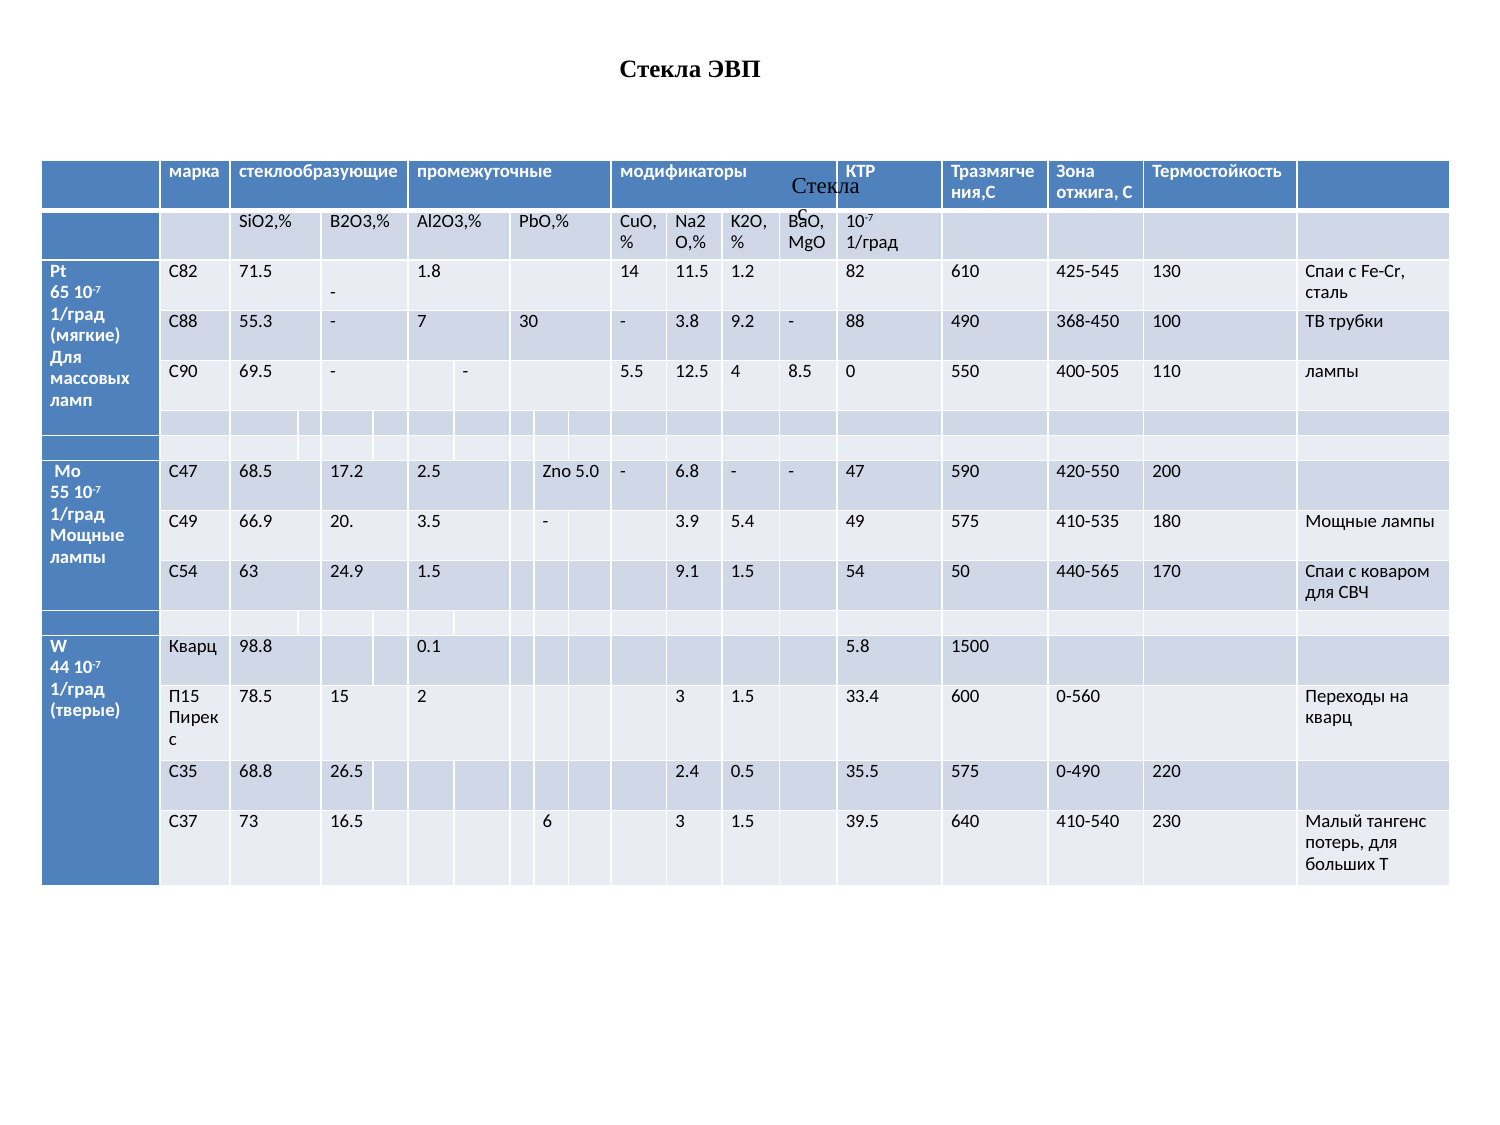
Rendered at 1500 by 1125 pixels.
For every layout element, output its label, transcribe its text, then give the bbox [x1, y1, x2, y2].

table_cell 220 [1144, 761, 1296, 810]
table_cell [322, 636, 372, 685]
table_cell 425-545 [1049, 261, 1143, 310]
table_header промежуточные [409, 161, 610, 208]
table_cell [569, 636, 610, 685]
table_cell [511, 411, 533, 435]
table_cell - [780, 311, 836, 360]
table_cell 368-450 [1049, 311, 1143, 360]
table_cell 10-7 1/град [838, 213, 941, 259]
table_cell [535, 611, 568, 635]
table_cell [161, 611, 229, 635]
table_cell [374, 611, 407, 635]
table_header Термостойкость [1144, 161, 1296, 208]
table_cell [511, 561, 533, 610]
table_cell [612, 611, 666, 635]
table_cell [780, 511, 836, 560]
table_cell 1.8 [409, 261, 509, 310]
table_cell 33.4 [838, 686, 941, 760]
table_cell 3 [667, 686, 721, 760]
table_cell [1049, 611, 1143, 635]
table_cell 200 [1144, 461, 1296, 510]
table_cell 66.9 [231, 511, 320, 560]
table_cell 640 [943, 811, 1047, 885]
table_header КТР [838, 161, 941, 208]
table_cell [569, 811, 610, 885]
table_cell [231, 611, 297, 635]
table_cell 63 [231, 561, 320, 610]
table_cell 575 [943, 761, 1047, 810]
table_cell [943, 411, 1047, 435]
table_cell 440-565 [1049, 561, 1143, 610]
table_cell 15 [322, 686, 407, 760]
table_cell 20. [322, 511, 407, 560]
table_cell [374, 436, 407, 460]
table_cell [1144, 611, 1296, 635]
table_cell [943, 436, 1047, 460]
table_cell [511, 636, 533, 685]
table_cell [161, 213, 229, 259]
table_cell 110 [1144, 361, 1296, 410]
table_cell - [322, 311, 407, 360]
table_cell [161, 411, 229, 435]
table_cell 410-540 [1049, 811, 1143, 885]
table_cell [780, 261, 836, 310]
table_cell [231, 436, 297, 460]
table_cell Переходы на кварц [1298, 686, 1449, 760]
table_cell [612, 436, 666, 460]
table_cell [780, 761, 836, 810]
table_cell 1.5 [723, 561, 779, 610]
table_cell 17.2 [322, 461, 407, 510]
table_cell [612, 761, 666, 810]
table_cell [569, 686, 610, 760]
table_cell С82 [161, 261, 229, 310]
table_cell [1298, 411, 1449, 435]
table_cell 9.2 [723, 311, 779, 360]
table_cell 0.5 [723, 761, 779, 810]
table_cell 98.8 [231, 636, 320, 685]
table_cell [667, 611, 721, 635]
table_cell 12.5 [667, 361, 721, 410]
table_cell [1298, 761, 1449, 810]
table_cell 1.2 [723, 261, 779, 310]
table_cell SiO2,% [231, 213, 320, 259]
table_cell [299, 411, 320, 435]
table_cell [322, 611, 372, 635]
table_cell - [780, 461, 836, 510]
table_cell 180 [1144, 511, 1296, 560]
table_cell [409, 761, 453, 810]
table_cell [569, 411, 610, 435]
table_cell [780, 686, 836, 760]
table_cell 14 [612, 261, 666, 310]
table_cell [1144, 436, 1296, 460]
table_cell 0-560 [1049, 686, 1143, 760]
table_cell [780, 636, 836, 685]
table_cell [1298, 213, 1449, 259]
table_cell [535, 761, 568, 810]
table_cell [612, 511, 666, 560]
table_cell [780, 561, 836, 610]
table_cell 24.9 [322, 561, 407, 610]
table_cell Мощные лампы [1298, 511, 1449, 560]
table_cell [569, 761, 610, 810]
table_cell 420-550 [1049, 461, 1143, 510]
table_cell [569, 611, 610, 635]
table_cell [455, 761, 509, 810]
table_cell С35 [161, 761, 229, 810]
table_cell С47 [161, 461, 229, 510]
table_cell [1144, 213, 1296, 259]
table_cell 68.8 [231, 761, 320, 810]
table_cell [511, 261, 610, 310]
table_cell 73 [231, 811, 320, 885]
table_cell [409, 411, 453, 435]
table_cell 69.5 [231, 361, 320, 410]
table_cell Спаи с коваром для СВЧ [1298, 561, 1449, 610]
table_cell 68.5 [231, 461, 320, 510]
table_cell BaO, MgO [780, 233, 836, 259]
table_cell 30 [511, 311, 610, 360]
table_cell лампы [1298, 361, 1449, 410]
table_cell [780, 436, 836, 460]
table_cell 0 [838, 361, 941, 410]
table_cell [455, 611, 509, 635]
table_cell 3 [667, 811, 721, 885]
table_cell 575 [943, 511, 1047, 560]
text_box Стекла с [776, 162, 876, 233]
table_cell 550 [943, 361, 1047, 410]
table_cell 1500 [943, 636, 1047, 685]
table_cell [1144, 636, 1296, 685]
table_cell 78.5 [231, 686, 320, 760]
table_cell [612, 686, 666, 760]
table_cell [1049, 436, 1143, 460]
table_cell - [455, 361, 509, 410]
table_cell 1.5 [723, 686, 779, 760]
table_cell 8.5 [780, 361, 836, 410]
table_cell 100 [1144, 311, 1296, 360]
table_cell С49 [161, 511, 229, 560]
table_cell 6 [535, 811, 568, 885]
table_header марка [161, 161, 229, 208]
table_cell [780, 811, 836, 885]
table_cell С88 [161, 311, 229, 360]
table_cell [535, 636, 568, 685]
table_cell Спаи с Fe-Cr, сталь [1298, 261, 1449, 310]
table_cell [569, 511, 610, 560]
table_cell 610 [943, 261, 1047, 310]
table_cell [612, 811, 666, 885]
table_cell С54 [161, 561, 229, 610]
table_cell [299, 611, 320, 635]
table_cell 88 [838, 311, 941, 360]
table_cell С37 [161, 811, 229, 885]
table_cell [780, 611, 836, 635]
table_cell [511, 611, 533, 635]
table_cell - [535, 511, 568, 560]
table_cell [612, 561, 666, 610]
table_cell 130 [1144, 261, 1296, 310]
table_cell [409, 611, 453, 635]
table_cell [511, 761, 533, 810]
table_cell [1049, 411, 1143, 435]
table_cell [42, 213, 159, 259]
table_cell 3.5 [409, 511, 509, 560]
table_cell 230 [1144, 811, 1296, 885]
table_cell [569, 561, 610, 610]
table_cell 49 [838, 511, 941, 560]
table_cell [943, 213, 1047, 259]
table_header Тразмягчения,С [943, 161, 1047, 208]
table_cell [511, 461, 533, 510]
table_cell [723, 411, 779, 435]
table_cell [42, 611, 159, 635]
table_header стеклообразующие [231, 161, 407, 208]
table_cell 4 [723, 361, 779, 410]
table_cell [838, 436, 941, 460]
table_cell 11.5 [667, 261, 721, 310]
table_cell [667, 411, 721, 435]
table_cell 7 [409, 311, 509, 360]
table_cell [535, 686, 568, 760]
table_cell 2 [409, 686, 509, 760]
table_cell Na2O,% [667, 213, 721, 259]
table_header модификаторы [612, 161, 836, 208]
table_cell [723, 436, 779, 460]
table_cell 47 [838, 461, 941, 510]
table_cell W 44 10-7 1/град (тверые) [42, 636, 159, 885]
table_cell 400-505 [1049, 361, 1143, 410]
table_cell 26.5 [322, 761, 372, 810]
table_cell [838, 411, 941, 435]
table_cell [455, 411, 509, 435]
table_cell 0-490 [1049, 761, 1143, 810]
table_cell Zno 5.0 [535, 461, 610, 510]
table_header Зона отжига, С [1049, 161, 1143, 208]
table_cell [612, 636, 666, 685]
table_cell - [322, 361, 407, 410]
table_cell [1298, 436, 1449, 460]
table_cell 3.9 [667, 511, 721, 560]
table_cell 55.3 [231, 311, 320, 360]
table_cell Al2O3,% [409, 213, 509, 259]
table_cell [322, 411, 372, 435]
table_cell 3.8 [667, 311, 721, 360]
table_cell [374, 636, 407, 685]
table_cell [374, 761, 407, 810]
table_cell [511, 361, 610, 410]
table_cell [1298, 461, 1449, 510]
table_cell 410-535 [1049, 511, 1143, 560]
table_cell ТВ трубки [1298, 311, 1449, 360]
table_cell [455, 811, 509, 885]
table_cell 71.5 [231, 261, 320, 310]
table_cell - [322, 261, 407, 310]
table_cell 50 [943, 561, 1047, 610]
table_cell K2O,% [723, 213, 779, 259]
table_cell [299, 436, 320, 460]
table_cell [409, 361, 453, 410]
table_cell [1298, 611, 1449, 635]
table_cell С90 [161, 361, 229, 410]
table_cell [511, 811, 533, 885]
table_cell Малый тангенс потерь, для больших Т [1298, 811, 1449, 885]
table_cell [511, 436, 533, 460]
table_cell [511, 686, 533, 760]
table_cell [569, 436, 610, 460]
table_cell [374, 411, 407, 435]
table_cell [780, 411, 836, 435]
table_cell Pt 65 10-7 1/град (мягкие) Для массовых ламп [42, 261, 159, 435]
table_cell 490 [943, 311, 1047, 360]
table_cell 2.4 [667, 761, 721, 810]
table_cell 5.5 [612, 361, 666, 410]
table_cell [1144, 686, 1296, 760]
table_cell [612, 411, 666, 435]
table_cell [42, 436, 159, 460]
title Стекла ЭВП [75, 45, 1306, 90]
table_cell 16.5 [322, 811, 407, 885]
table_cell [667, 636, 721, 685]
table_cell Кварц [161, 636, 229, 685]
table_cell [943, 611, 1047, 635]
table_cell 39.5 [838, 811, 941, 885]
table_cell 2.5 [409, 461, 509, 510]
table_cell [723, 611, 779, 635]
table_cell B2O3,% [322, 213, 407, 259]
table_cell [535, 411, 568, 435]
table_cell 1.5 [723, 811, 779, 885]
table_cell PbO,% [511, 213, 610, 259]
table_cell Мо 55 10-7 1/град Мощные лампы [42, 461, 159, 610]
table_cell [455, 436, 509, 460]
table_cell [535, 436, 568, 460]
table_cell [535, 561, 568, 610]
table_cell 5.8 [838, 636, 941, 685]
table_cell 1.5 [409, 561, 509, 610]
table_cell 6.8 [667, 461, 721, 510]
table_cell 170 [1144, 561, 1296, 610]
table_cell [231, 411, 297, 435]
table_cell [322, 436, 372, 460]
table_cell [511, 511, 533, 560]
table_cell 9.1 [667, 561, 721, 610]
table_cell [1144, 411, 1296, 435]
table_cell - [723, 461, 779, 510]
table_cell [667, 436, 721, 460]
table_cell [838, 611, 941, 635]
table_cell 35.5 [838, 761, 941, 810]
table_cell [723, 636, 779, 685]
table_cell - [612, 461, 666, 510]
table_cell 54 [838, 561, 941, 610]
table_cell [409, 811, 453, 885]
table_cell [1298, 636, 1449, 685]
table_cell CuO,% [612, 213, 666, 259]
table_cell [1049, 213, 1143, 259]
table_cell 590 [943, 461, 1047, 510]
table_cell П15 Пирекс [161, 686, 229, 760]
table_cell [1049, 636, 1143, 685]
table_cell 600 [943, 686, 1047, 760]
table_cell 82 [838, 261, 941, 310]
table_cell [409, 436, 453, 460]
table_header [42, 161, 159, 208]
table_cell 5.4 [723, 511, 779, 560]
table_header [1298, 161, 1449, 208]
table_cell [161, 436, 229, 460]
table_cell - [612, 311, 666, 360]
table_cell 0.1 [409, 636, 509, 685]
